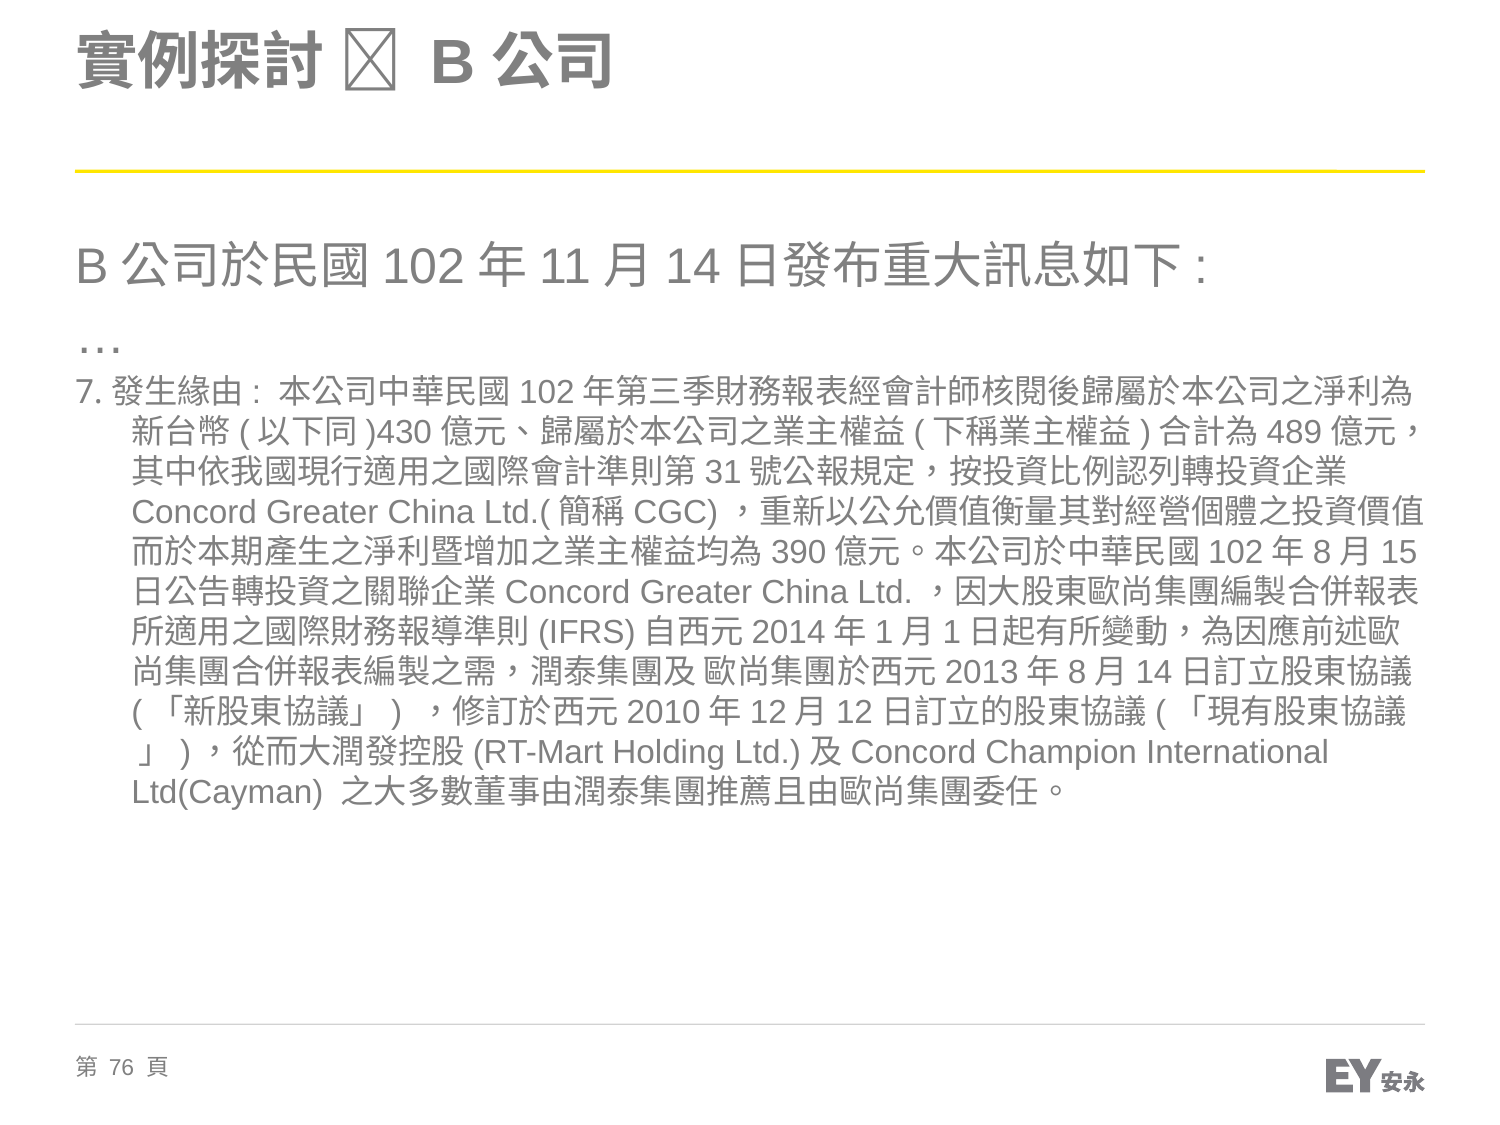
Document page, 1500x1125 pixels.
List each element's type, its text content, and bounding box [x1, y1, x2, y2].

list B公司於民國102年11月14日發布重大訊息如下: … 7.發生緣由: 本公司中華民國102年第三季財務報表經會計師核閱後歸屬於本公司之淨利為新台幣(以下同)430億元、歸屬於本公司之業主權益(下稱業主權益)合計為489億元，其中依我國現行適用之國際會計準則第31號公報規定，按投資比例認列轉投資企業 Concord Greater China Ltd.(簡稱CGC)，重新以公允價值衡量其對經營個體之投資價值而於本期產生之淨利暨增加之業主權益均為390億元。本公司於中華民國102年8月15日公告轉投資之關聯企業Concord Greater China Ltd.，因大股東歐尚集團編製合併報表所適用之國際財務報導準則(IFRS)自西元2014年1月1日起有所變動，為因應前述歐尚集團合併報表編製之需，潤泰集團及 歐尚集團於西元2013年8月14日訂立股東協議(「新股東協議」) ，修訂於西元2010年12月12日訂立的股東協議(「現有股東協議 」)，從而大潤發控股(RT-Mart Holding Ltd.)及Concord Champion International Ltd(Cayman) 之大多數董事由潤泰集團推薦且由歐尚集團委任。 [75, 233, 1425, 1005]
title 實例探討  B公司 [75, 33, 1425, 175]
